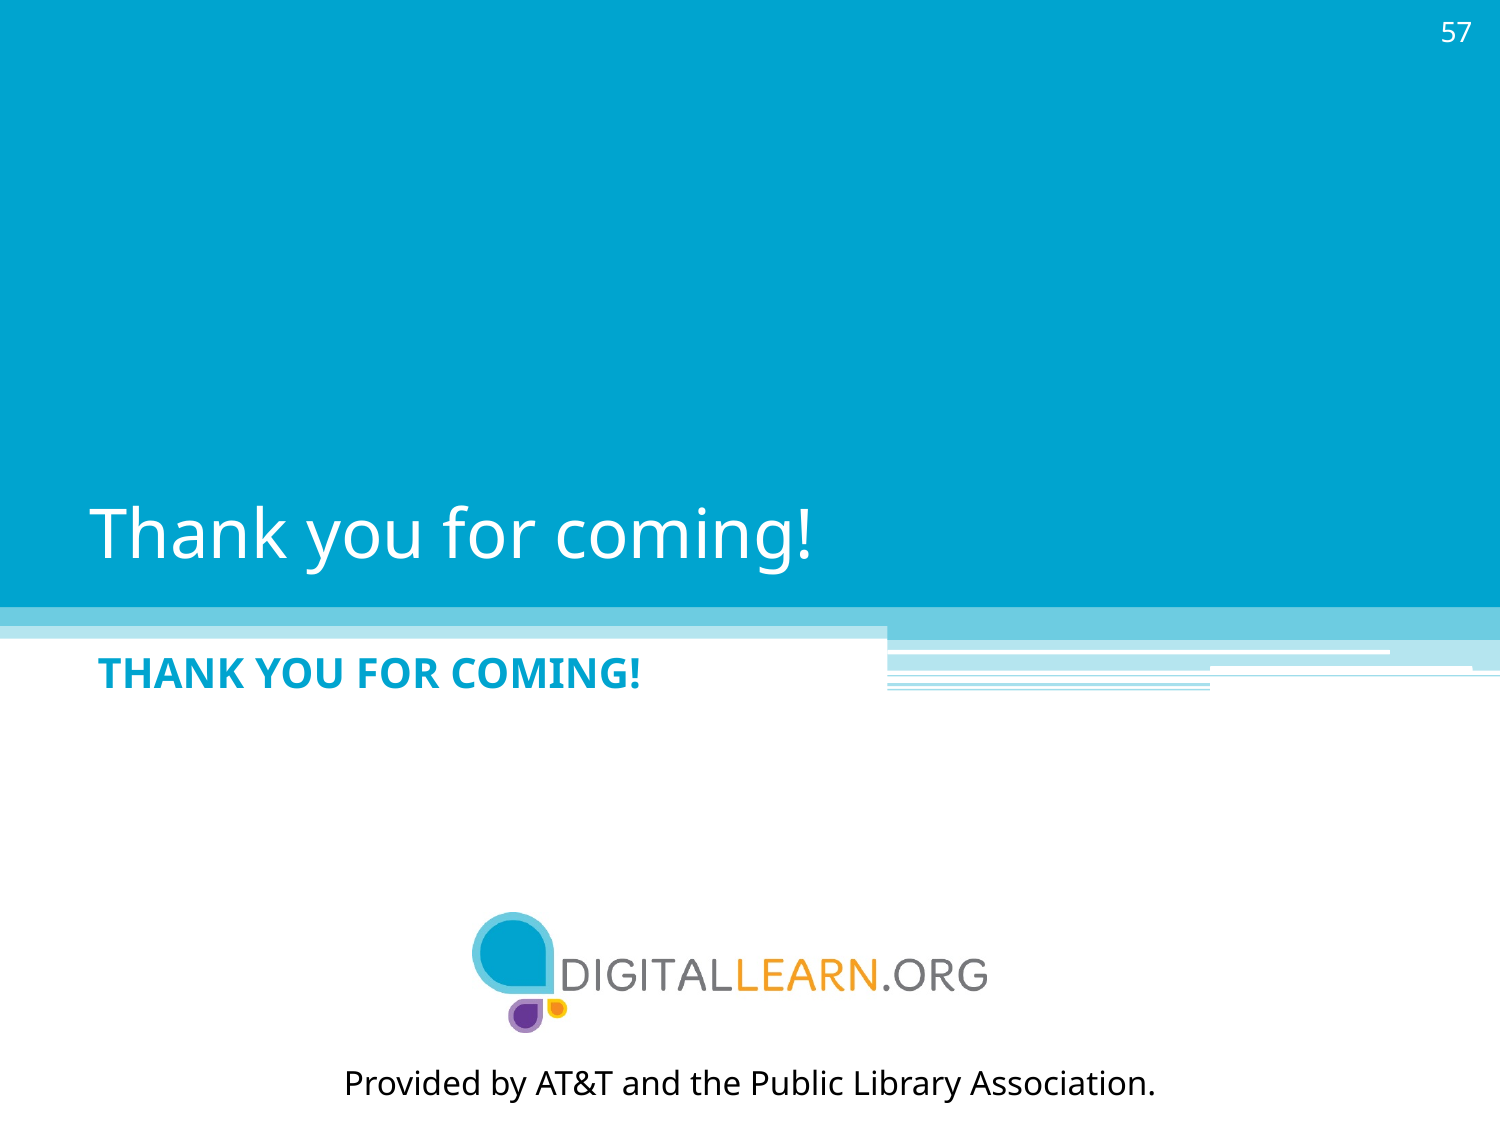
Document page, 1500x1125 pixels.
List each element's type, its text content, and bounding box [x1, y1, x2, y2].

slide_number 57 [1364, 0, 1488, 61]
picture [472, 912, 987, 1033]
title Thank you for coming! [75, 338, 1463, 580]
text_box Provided by AT&T and the Public Library Association. [74, 1054, 1427, 1110]
subtitle THANK YOU FOR COMING! [75, 639, 888, 928]
